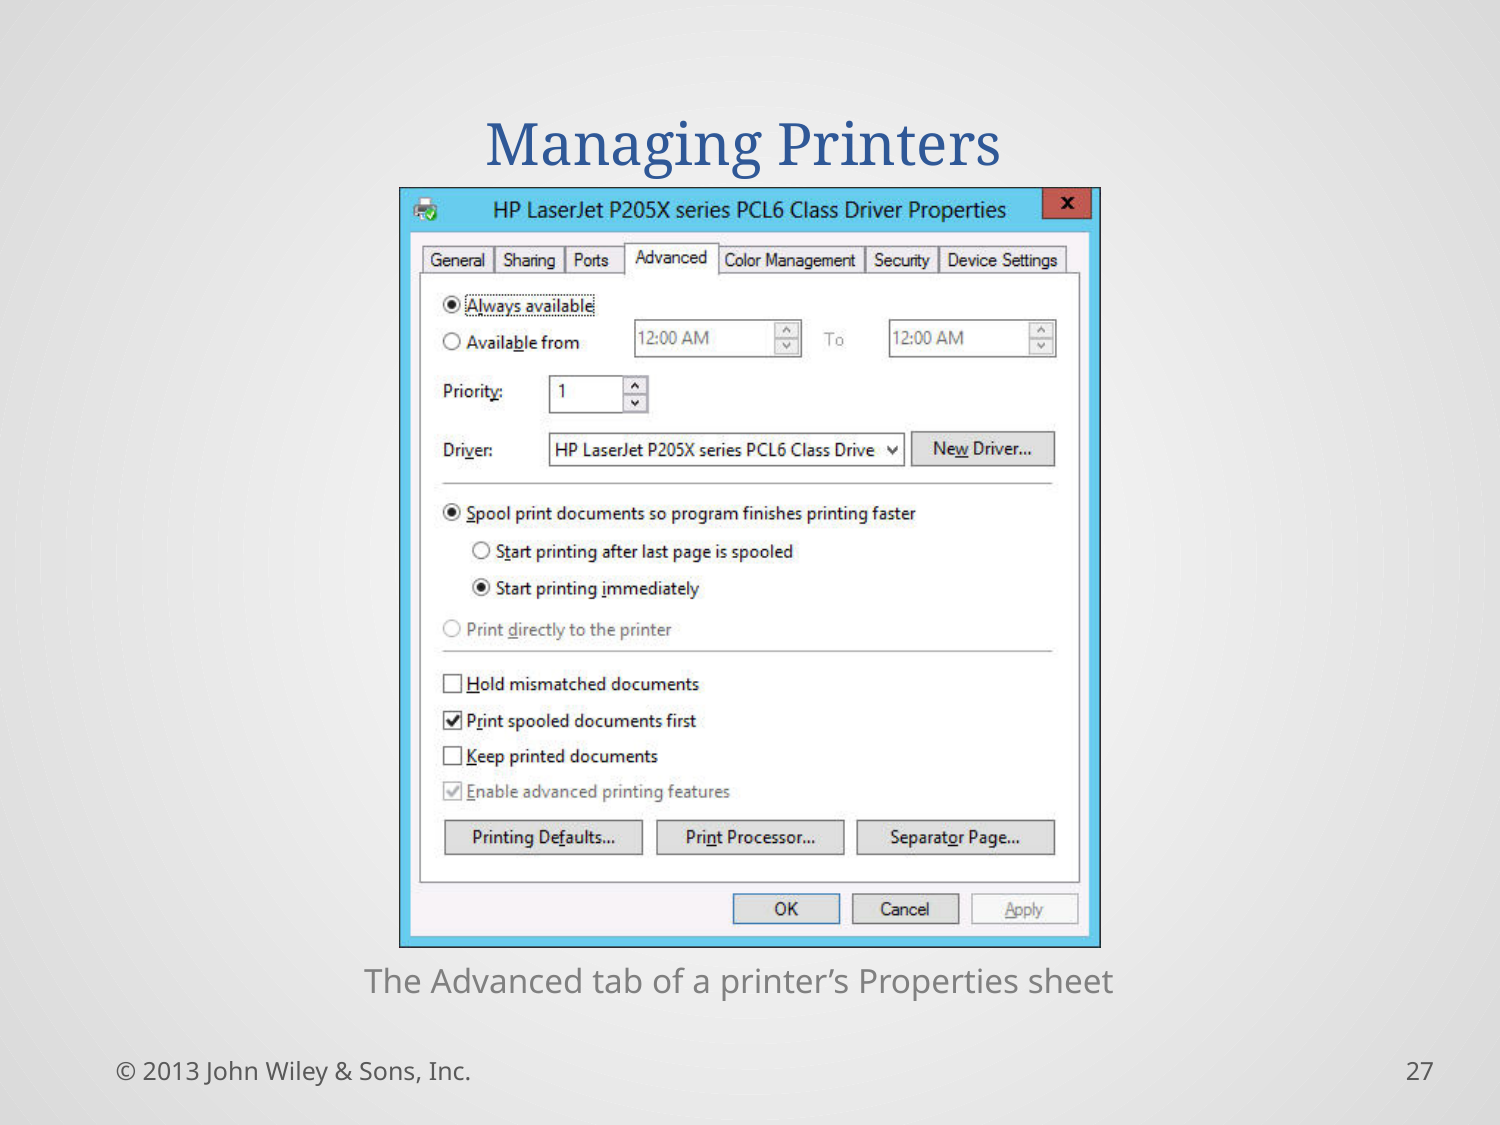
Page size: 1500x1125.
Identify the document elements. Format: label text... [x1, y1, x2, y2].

list The Advanced tab of a printer’s Properties sheet [275, 953, 1213, 1041]
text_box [399, 187, 1102, 1001]
slide_number 27 [1401, 1042, 1494, 1103]
footer © 2013 John Wiley & Sons, Inc. [108, 1042, 576, 1103]
title Managing Printers [275, 37, 1213, 185]
